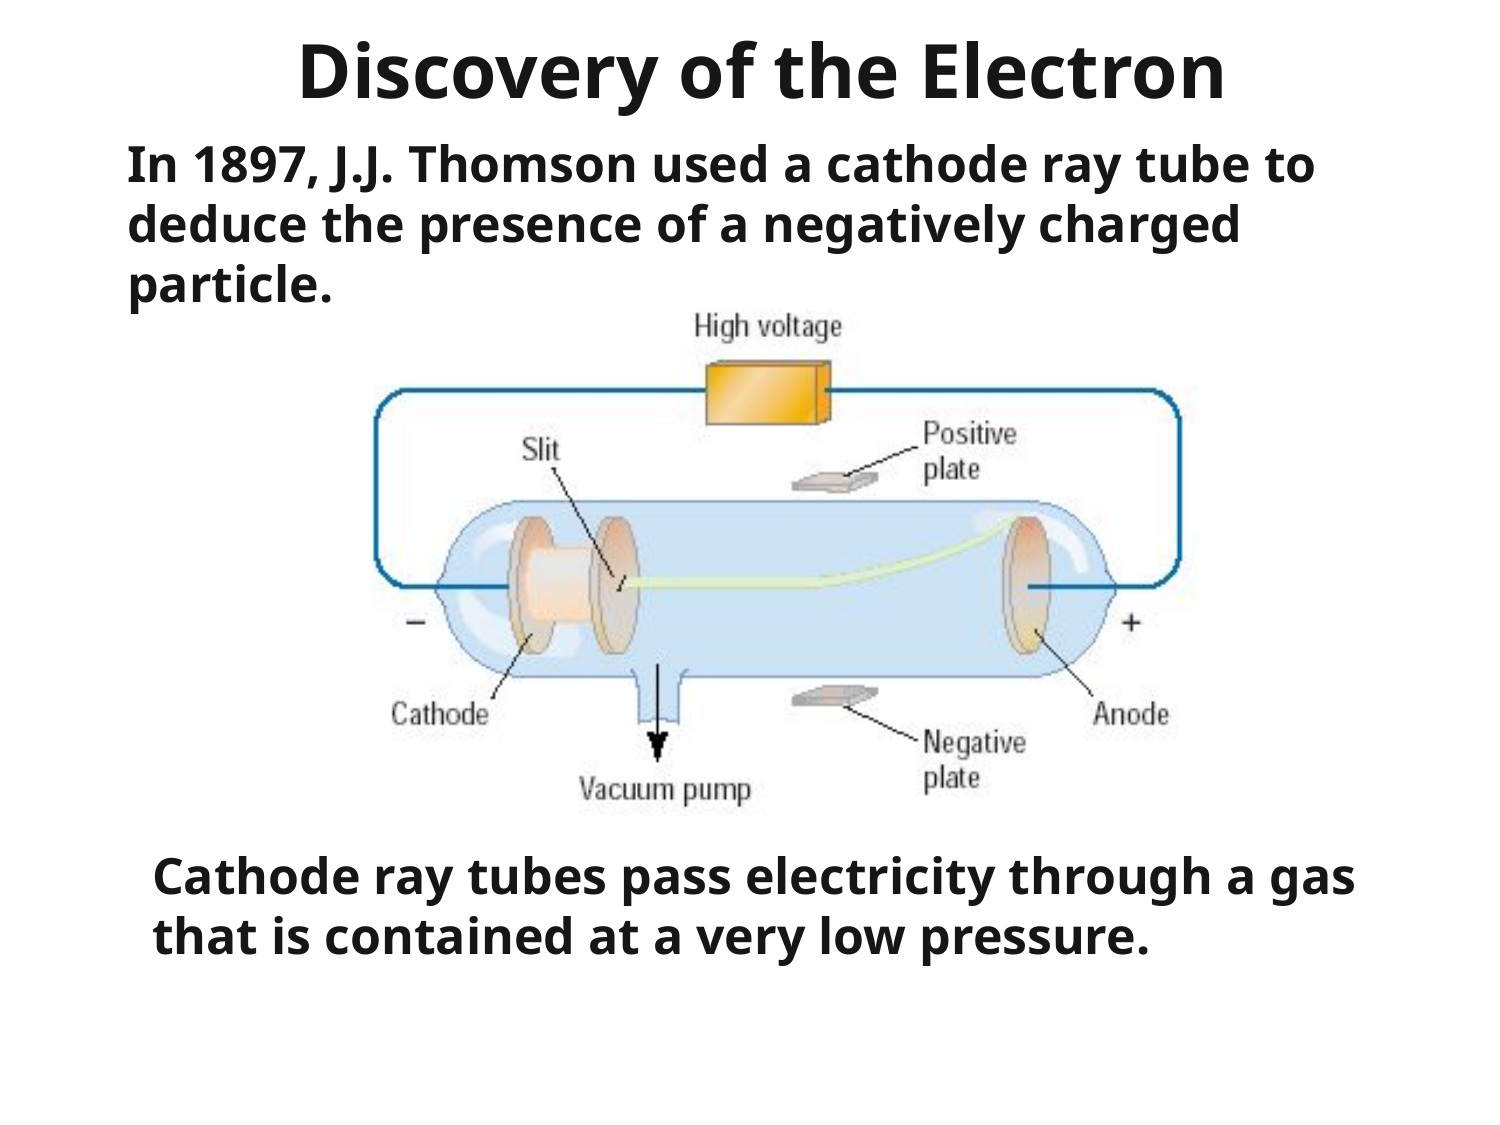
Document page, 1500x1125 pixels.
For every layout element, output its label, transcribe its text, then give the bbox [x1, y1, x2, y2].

title Discovery of the Electron [112, 0, 1413, 138]
text_box Cathode ray tubes pass electricity through a gas that is contained at a very low pressure. [137, 837, 1391, 973]
text_box In 1897, J.J. Thomson used a cathode ray tube to deduce the presence of a negatively charged particle. [112, 124, 1403, 320]
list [337, 274, 1213, 833]
